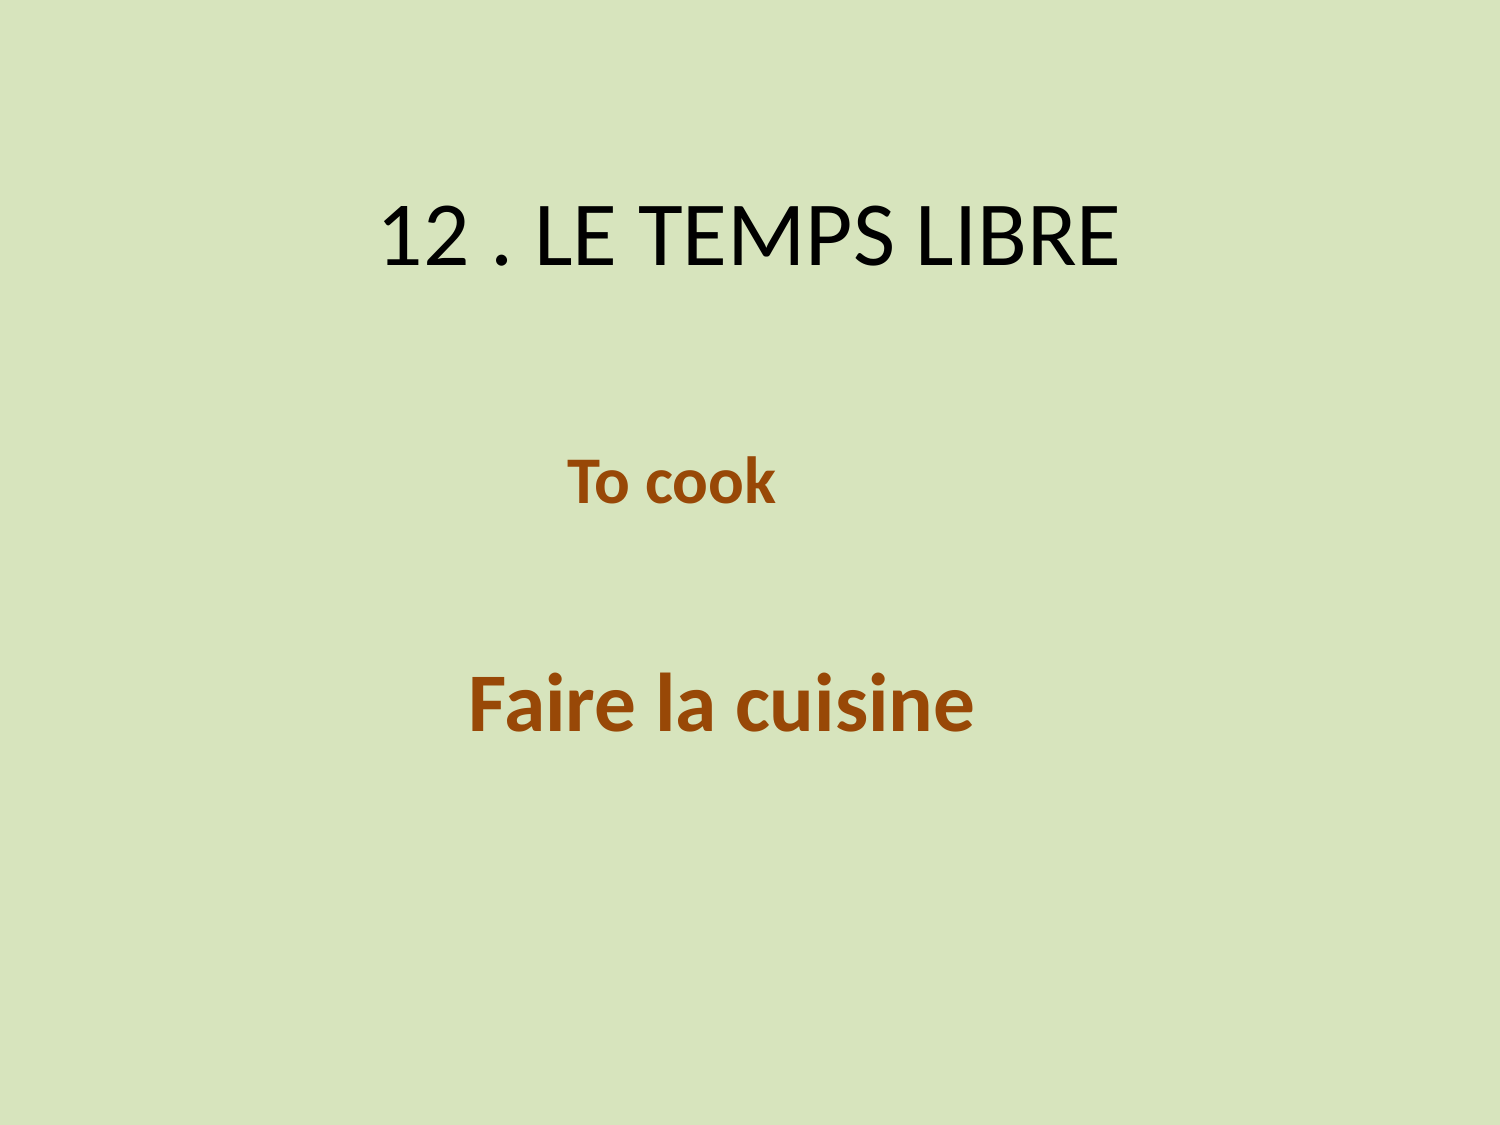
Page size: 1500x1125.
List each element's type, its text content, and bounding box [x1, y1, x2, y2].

text_box Faire la cuisine [453, 641, 1164, 756]
title 12 . LE TEMPS LIBRE [112, 108, 1388, 350]
subtitle To cook [146, 429, 1197, 588]
